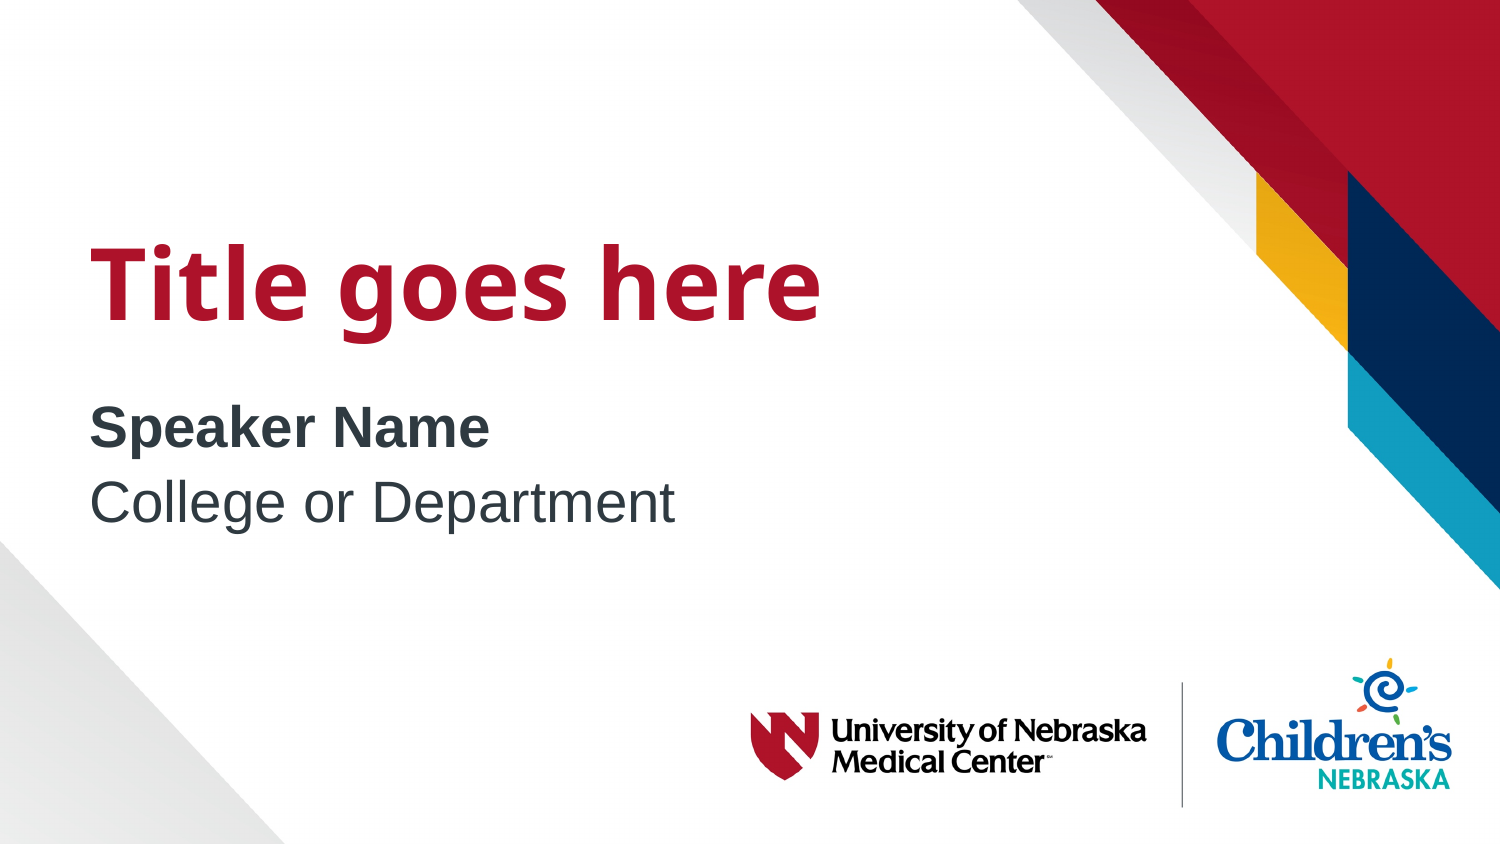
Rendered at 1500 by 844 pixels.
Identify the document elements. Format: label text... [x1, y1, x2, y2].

subtitle Speaker Name College or Department [74, 389, 1238, 602]
picture [0, 0, 1500, 844]
title Title goes here [74, 109, 1238, 341]
